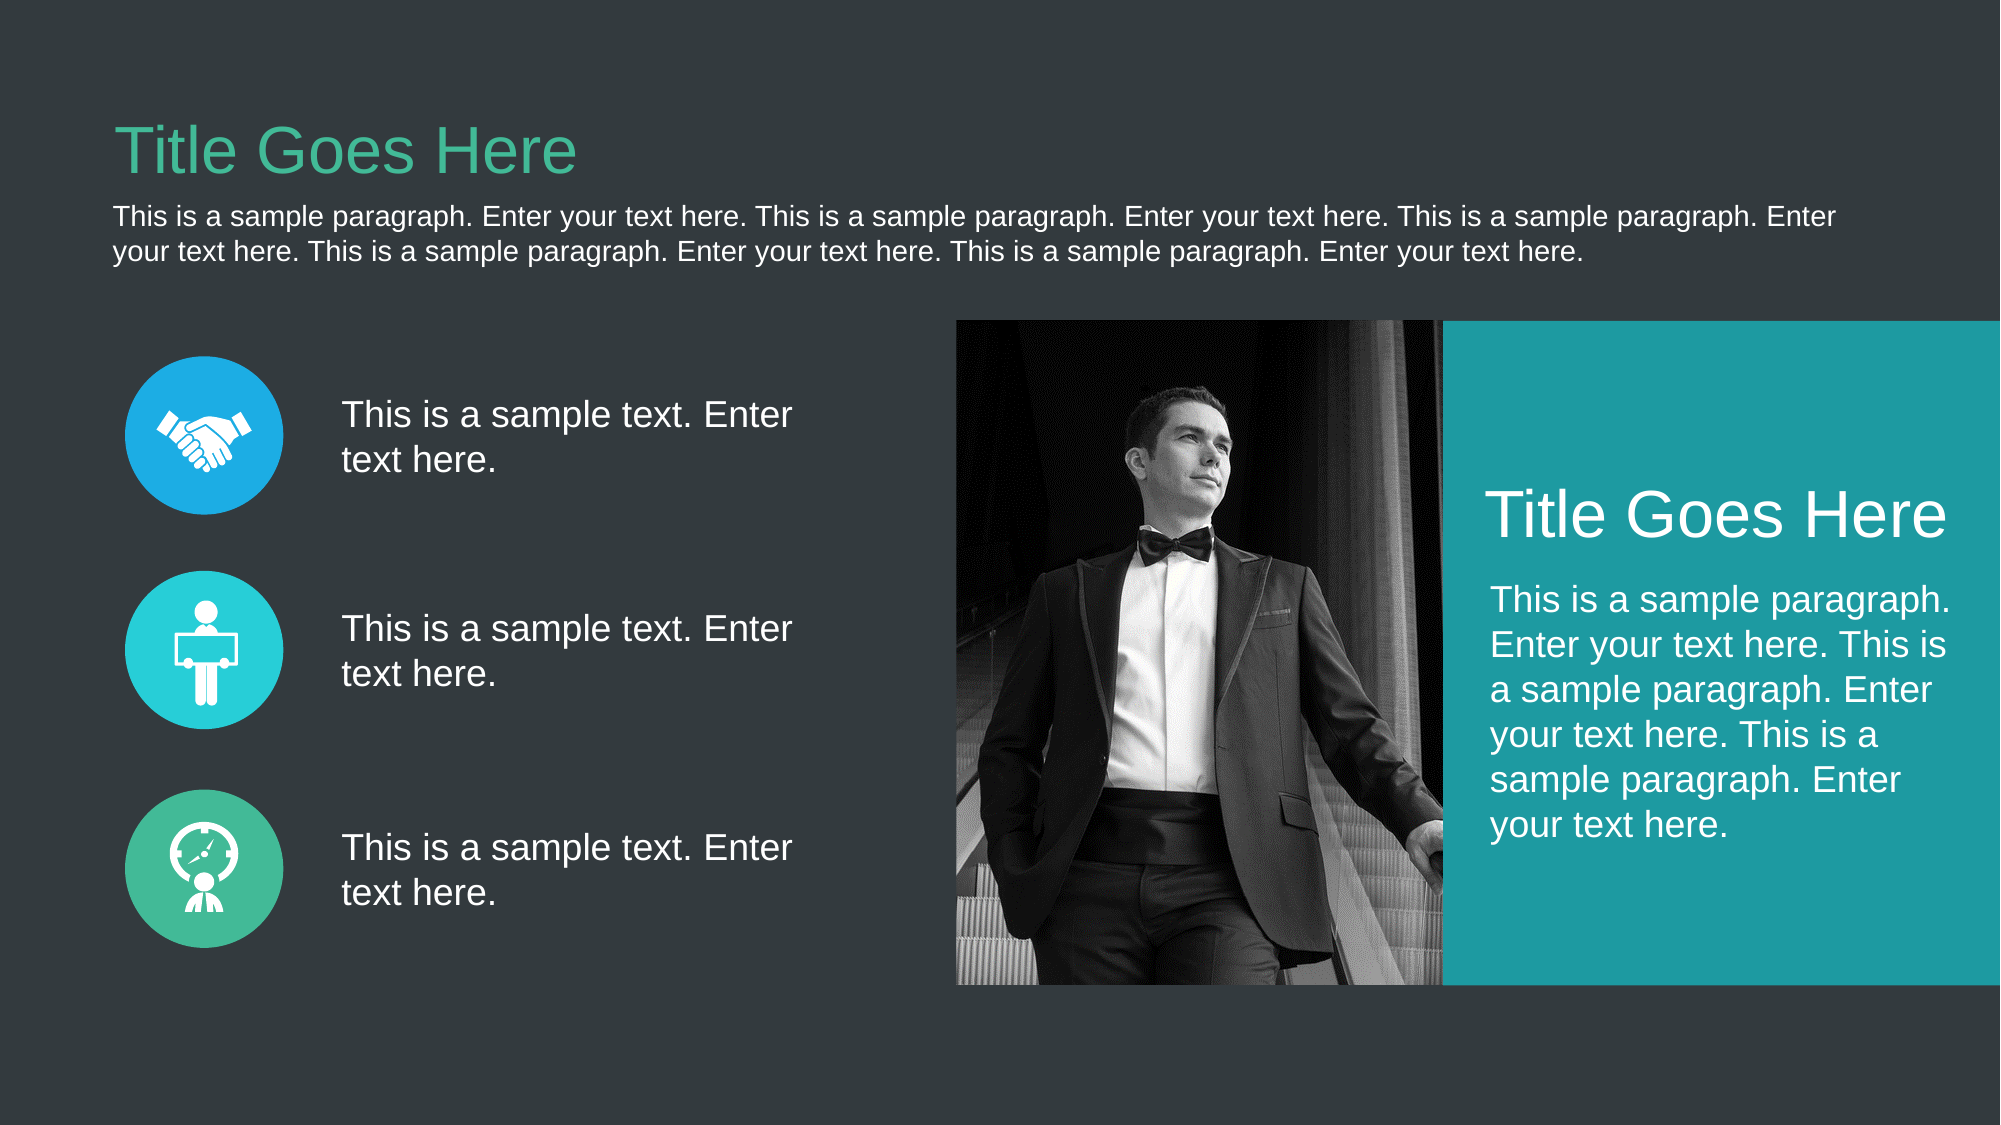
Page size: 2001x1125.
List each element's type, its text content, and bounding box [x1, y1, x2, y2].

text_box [124, 570, 284, 730]
text_box This is a sample text. Enter text here. [326, 382, 830, 488]
text_box This is a sample paragraph. Enter your text here. This is a sample paragraph. Enter your text here. This is a sample paragraph. Enter your text here. This is a sample paragraph. Enter your text here. This is a sample paragraph. Enter your text here. [97, 189, 1896, 275]
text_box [124, 356, 284, 515]
text_box This is a sample text. Enter text here. [326, 596, 830, 702]
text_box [124, 789, 284, 948]
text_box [956, 320, 2000, 986]
text_box This is a sample text. Enter text here. [326, 815, 830, 921]
text_box Title Goes Here [100, 99, 595, 189]
